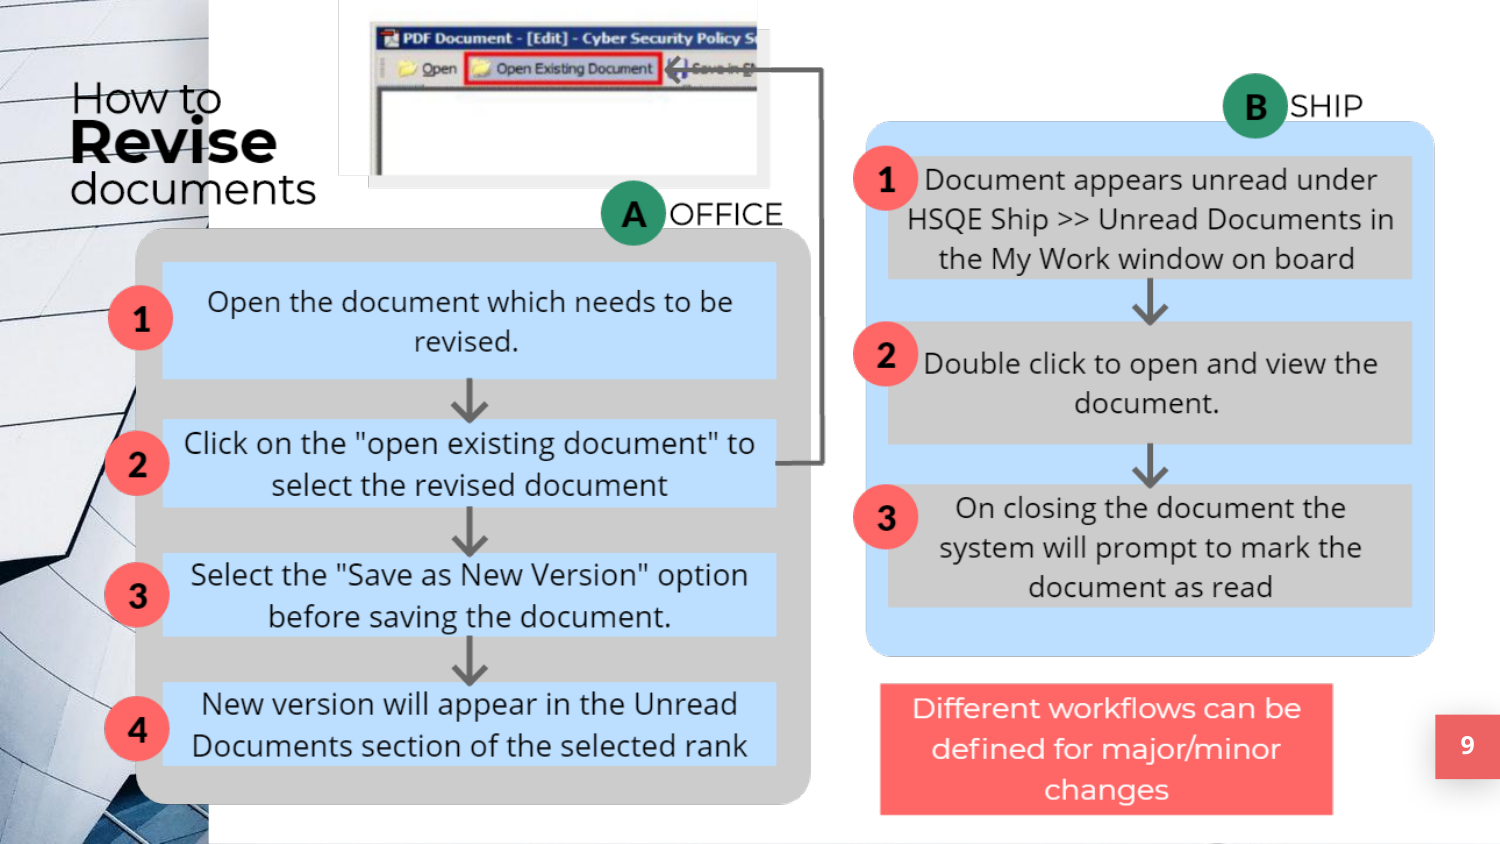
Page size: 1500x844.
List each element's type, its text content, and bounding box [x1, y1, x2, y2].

picture [0, 0, 1488, 844]
slide_number ‹#› [1491, 714, 1500, 780]
